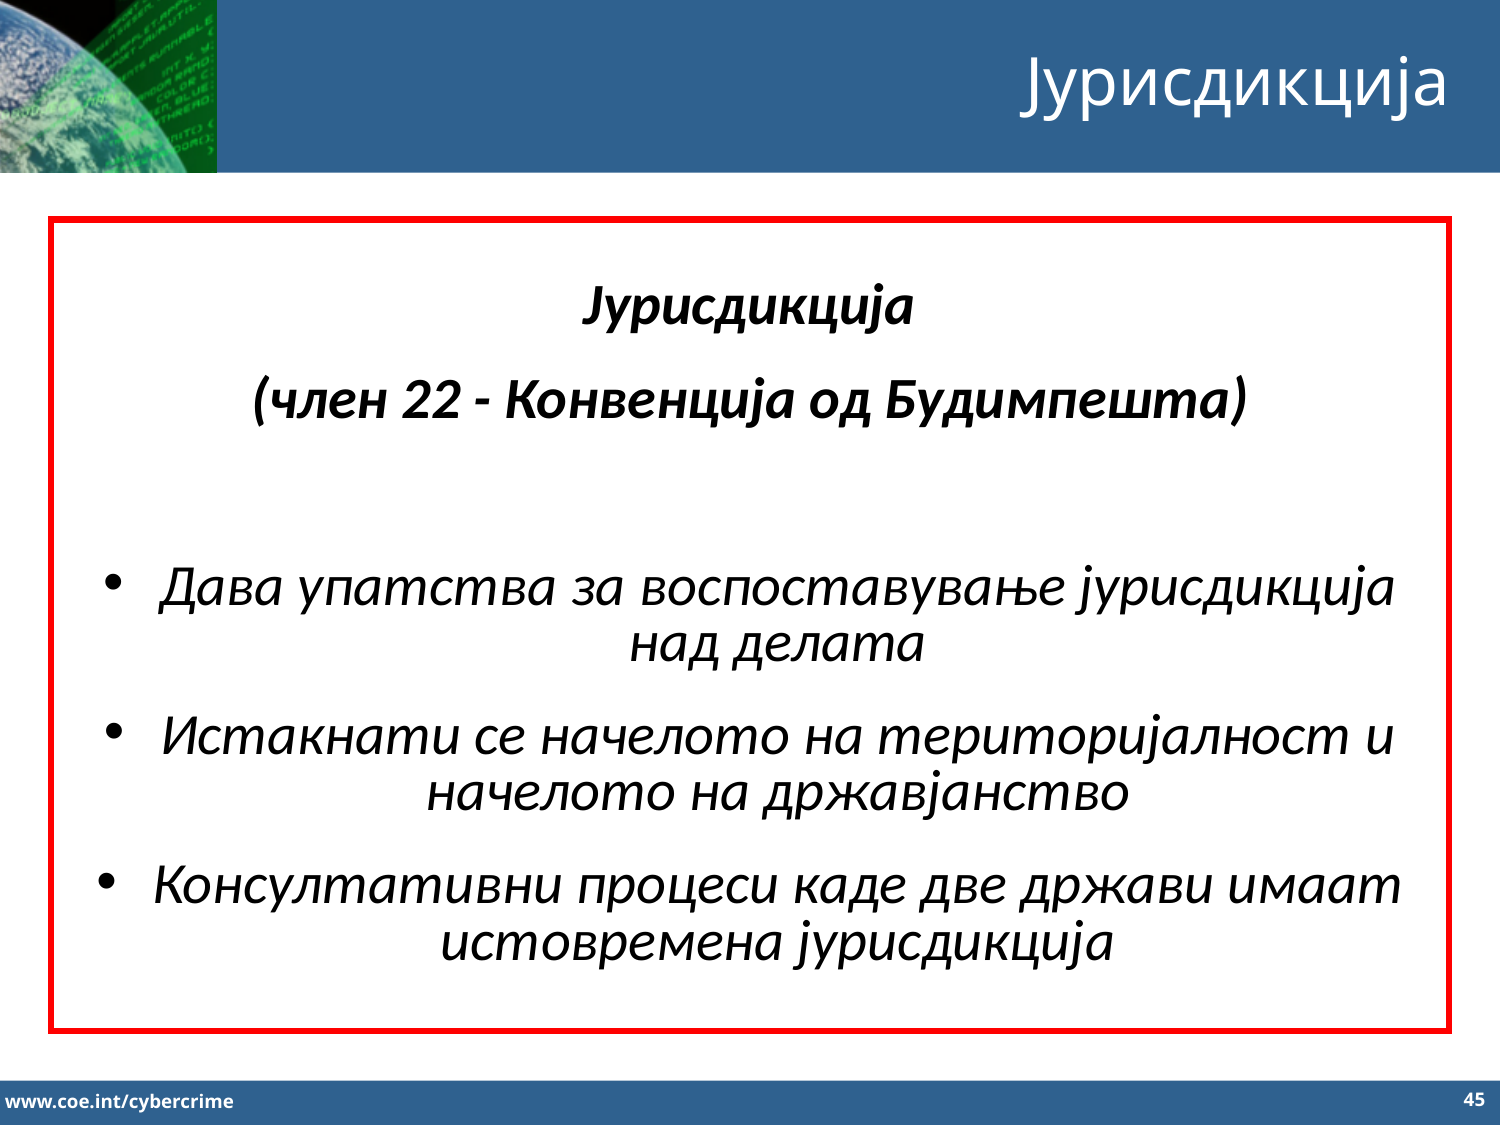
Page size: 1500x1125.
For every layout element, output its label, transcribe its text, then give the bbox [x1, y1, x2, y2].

text_box Јурисдикција (член 22 - Конвенција од Будимпешта) Дава упатства за воспоставување јурисдикција над делата Истакнати се начелото на територијалност и начелото на државјанство Консултативни процеси каде две држави имаат истовремена јурисдикција [51, 219, 1449, 1032]
picture [0, 0, 217, 173]
text_box Јурисдикција [230, 31, 1483, 126]
